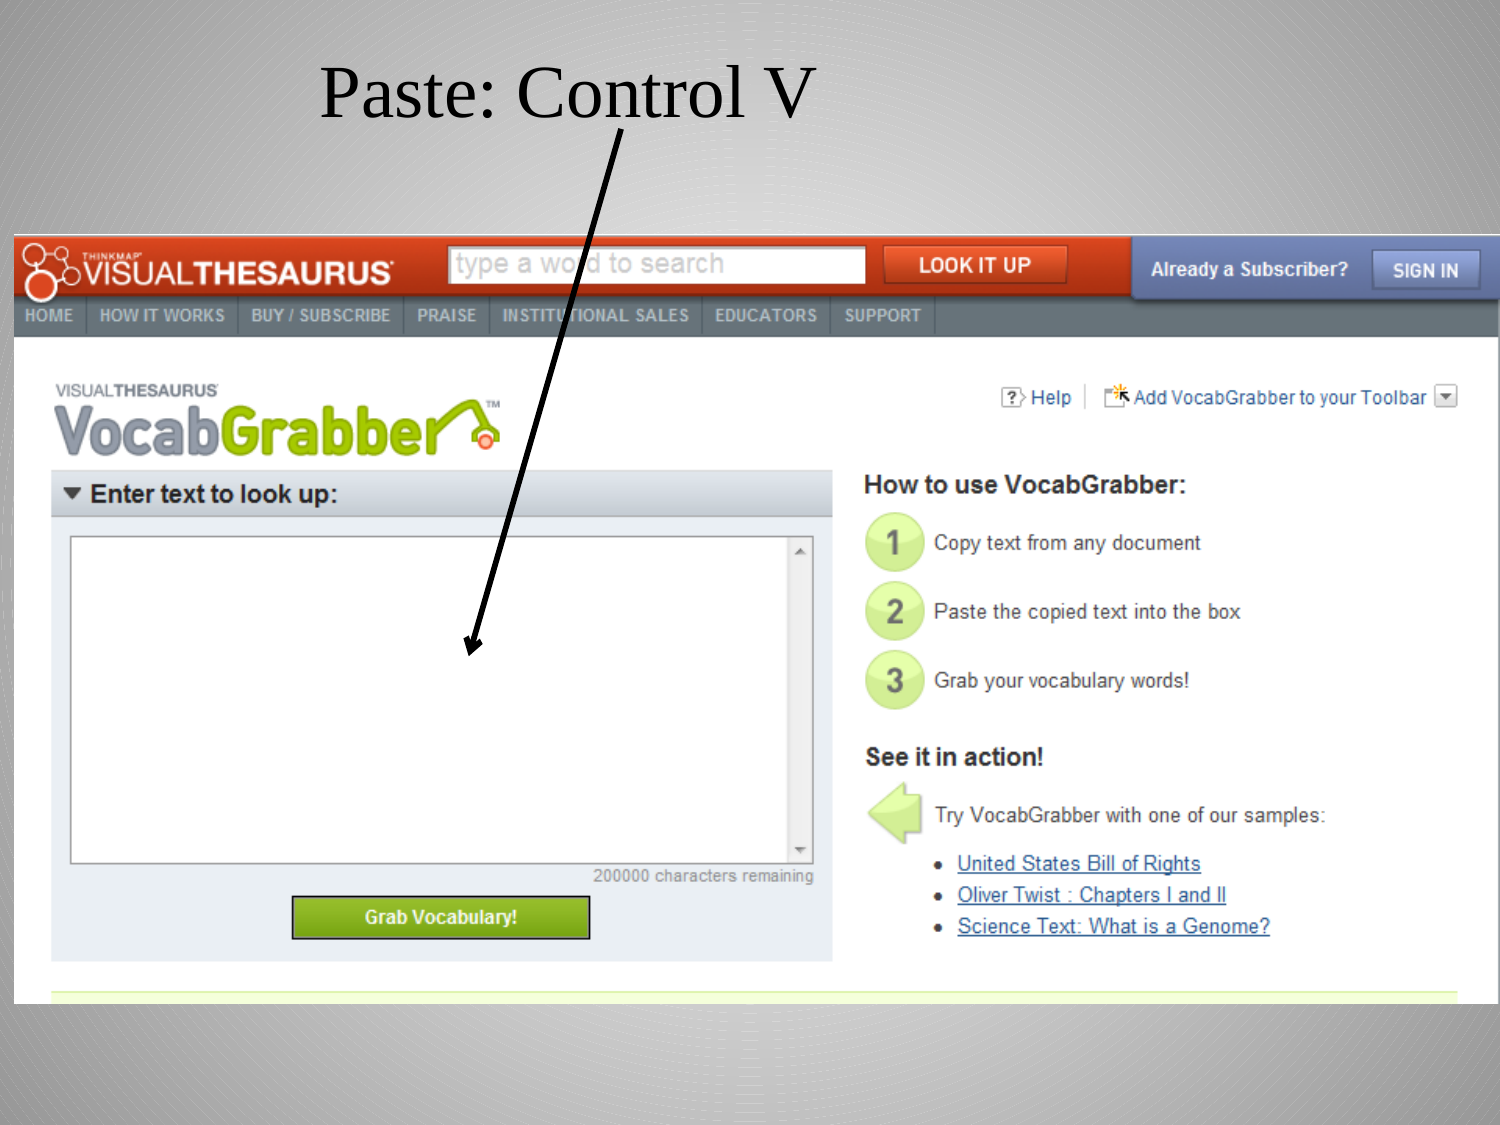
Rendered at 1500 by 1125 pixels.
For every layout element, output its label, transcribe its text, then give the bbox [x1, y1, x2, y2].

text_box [280, 316, 809, 469]
picture [13, 234, 1500, 1004]
text_box Paste: Control V [304, 35, 1207, 140]
